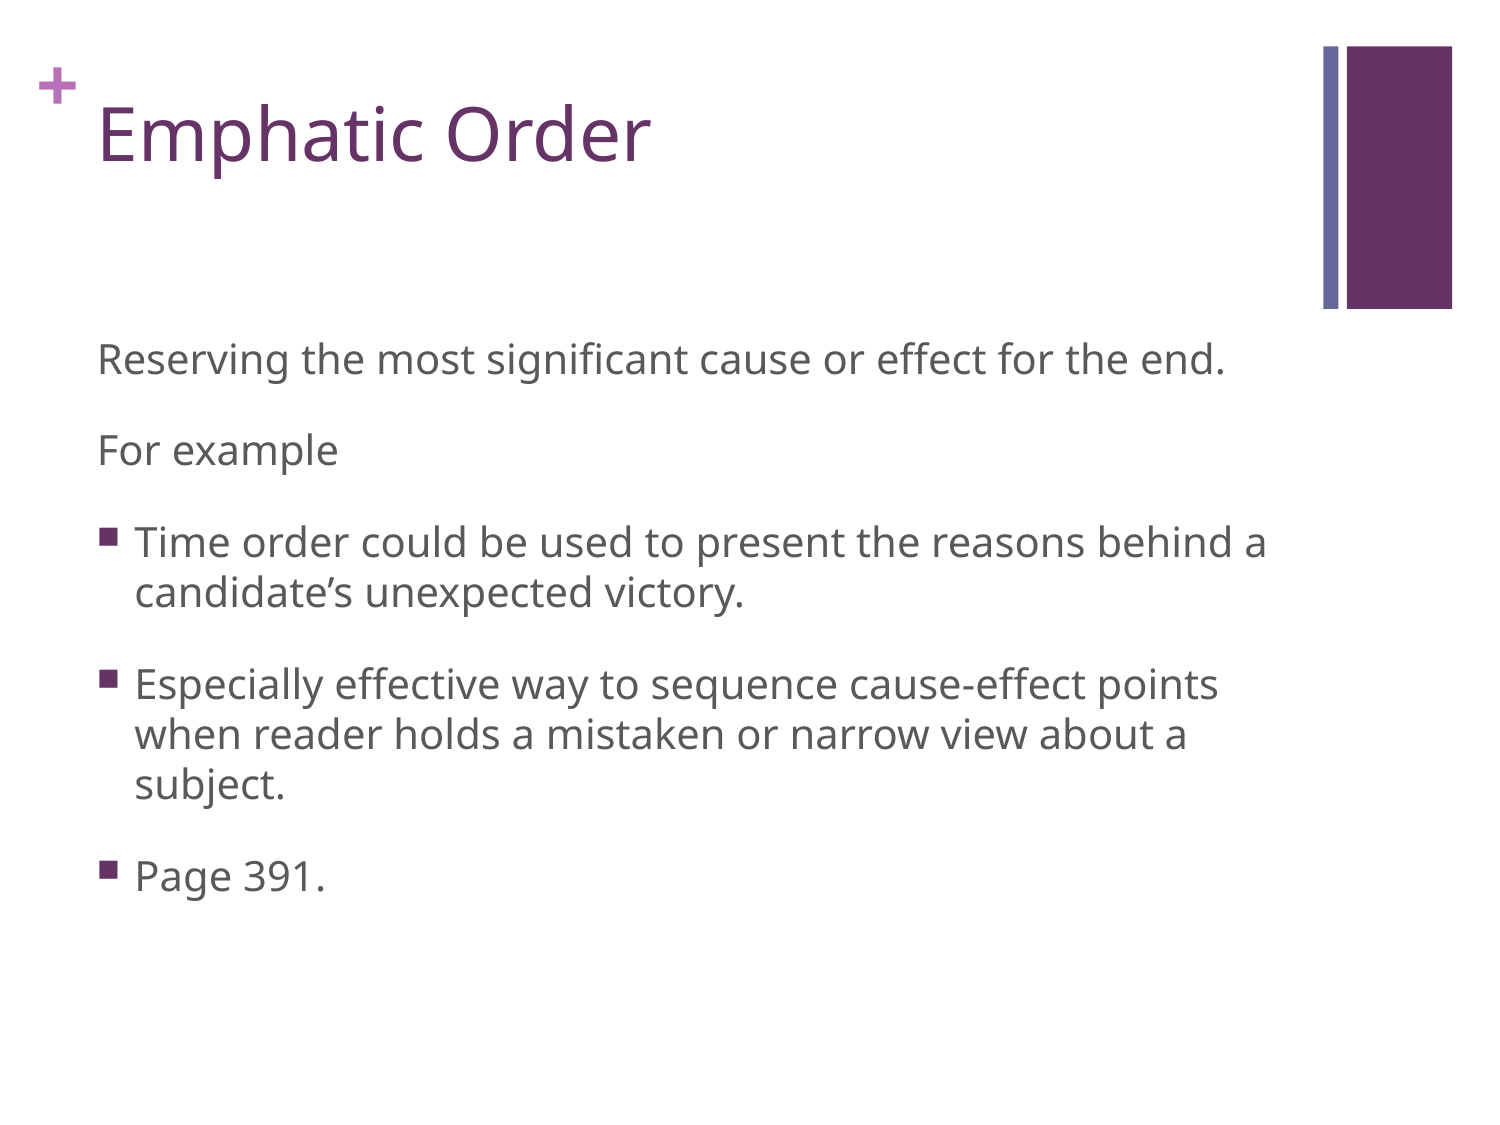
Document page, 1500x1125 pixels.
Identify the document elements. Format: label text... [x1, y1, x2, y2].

list Reserving the most significant cause or effect for the end. For example Time order could be used to present the reasons behind a candidate’s unexpected victory. Especially effective way to sequence cause-effect points when reader holds a mistaken or narrow view about a subject. Page 391. [81, 324, 1322, 1005]
title Emphatic Order [81, 79, 1322, 263]
